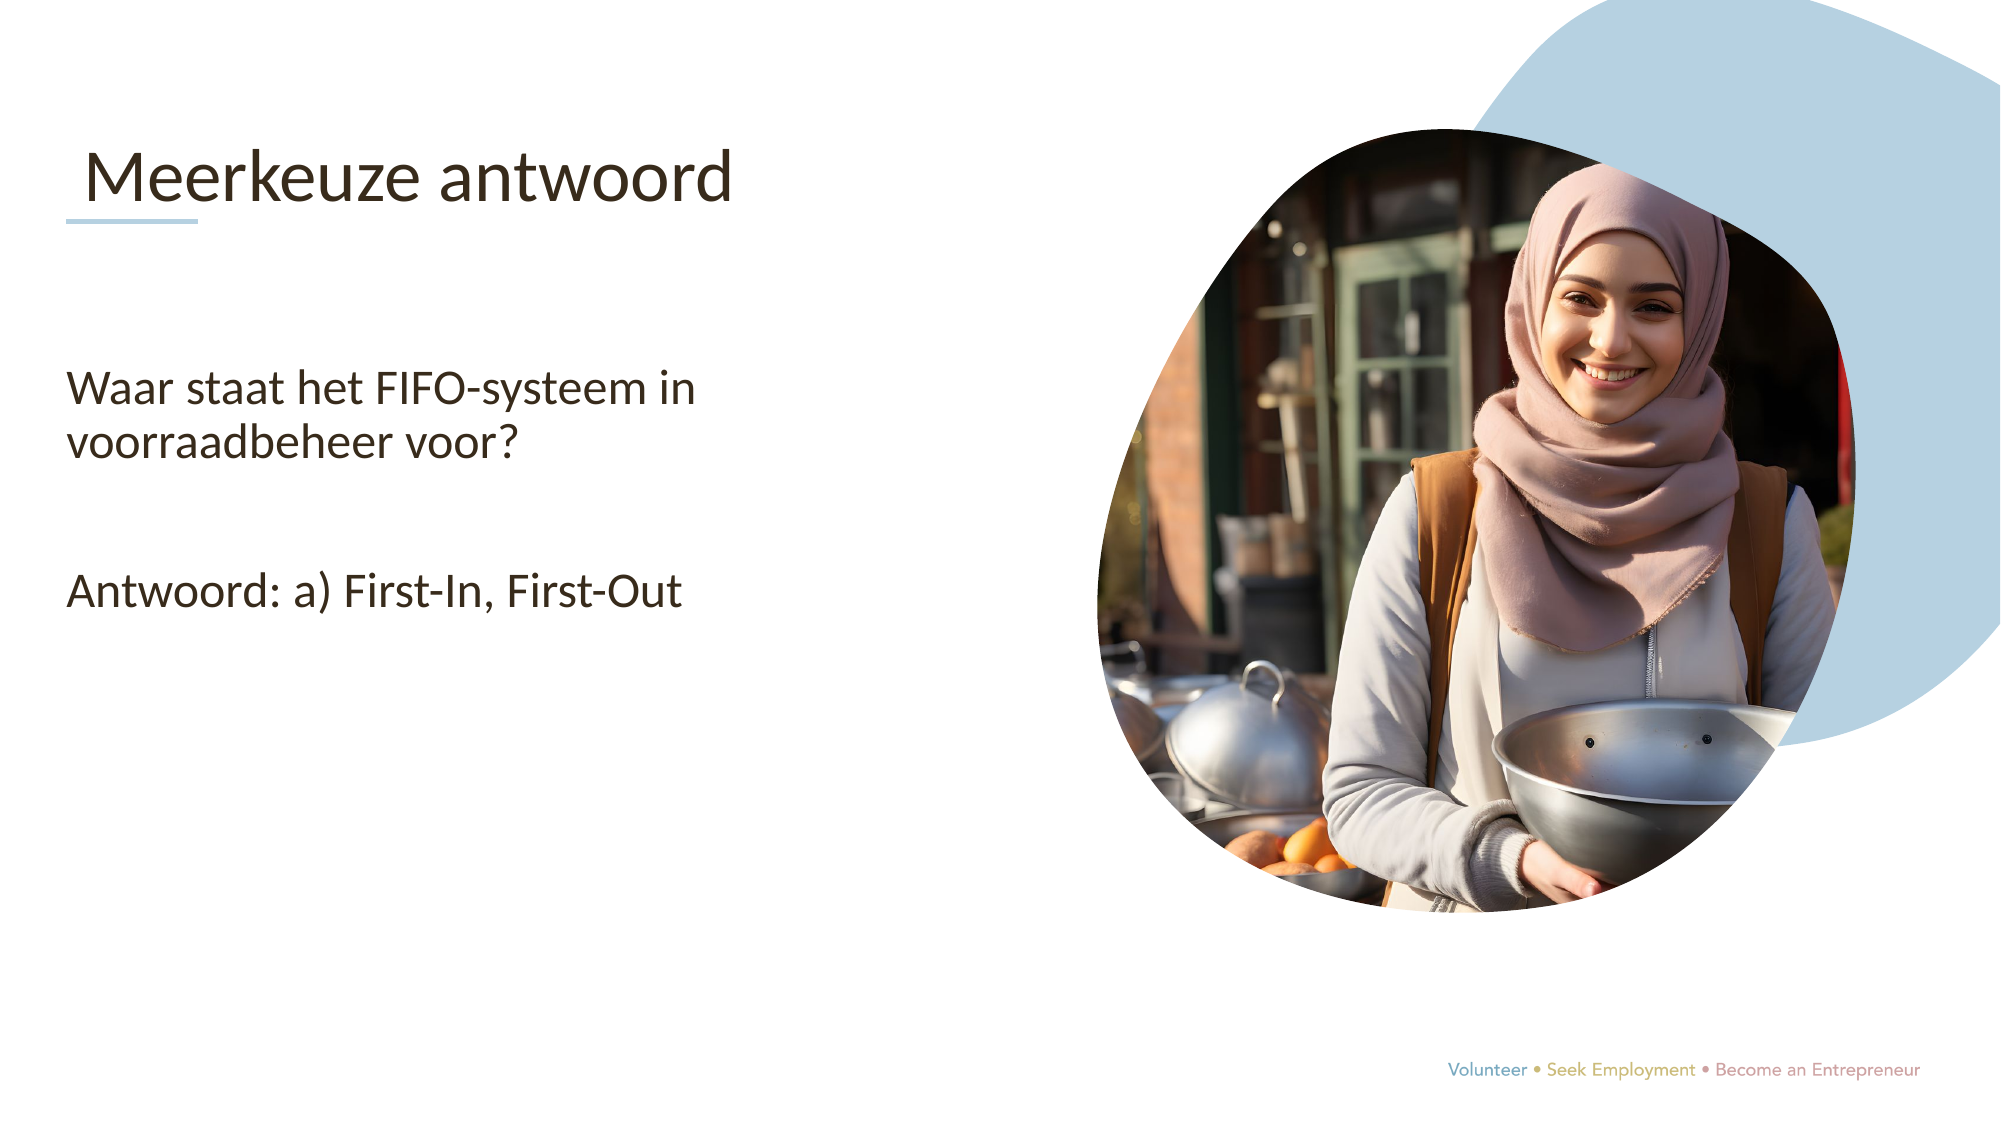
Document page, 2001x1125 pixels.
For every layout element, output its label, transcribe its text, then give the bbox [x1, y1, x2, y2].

text_box Waar staat het FIFO-systeem in voorraadbeheer voor? Antwoord: a) First-In, First-Out [51, 353, 1018, 1018]
picture [1097, 129, 1856, 913]
text_box Meerkeuze antwoord [68, 129, 903, 356]
picture [1418, 1046, 1971, 1103]
